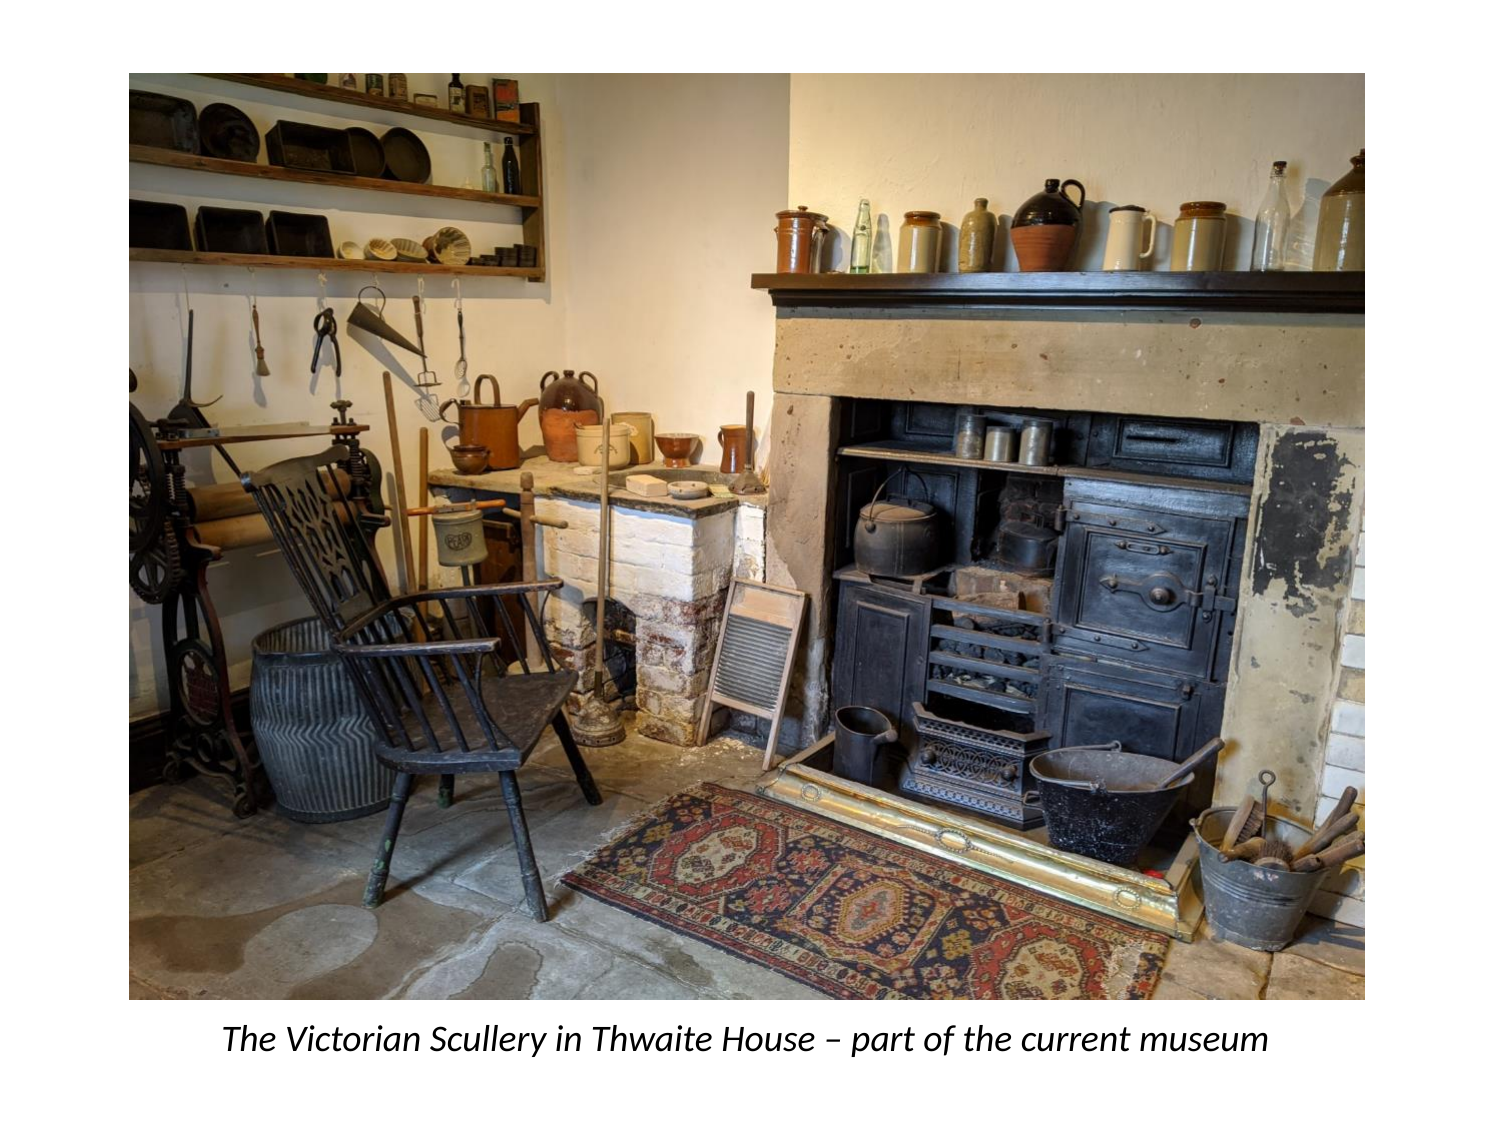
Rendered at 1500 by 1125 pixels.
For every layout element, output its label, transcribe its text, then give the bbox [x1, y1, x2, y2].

text_box The Victorian Scullery in Thwaite House – part of the current museum [128, 1006, 1363, 1067]
picture [129, 73, 1365, 1000]
